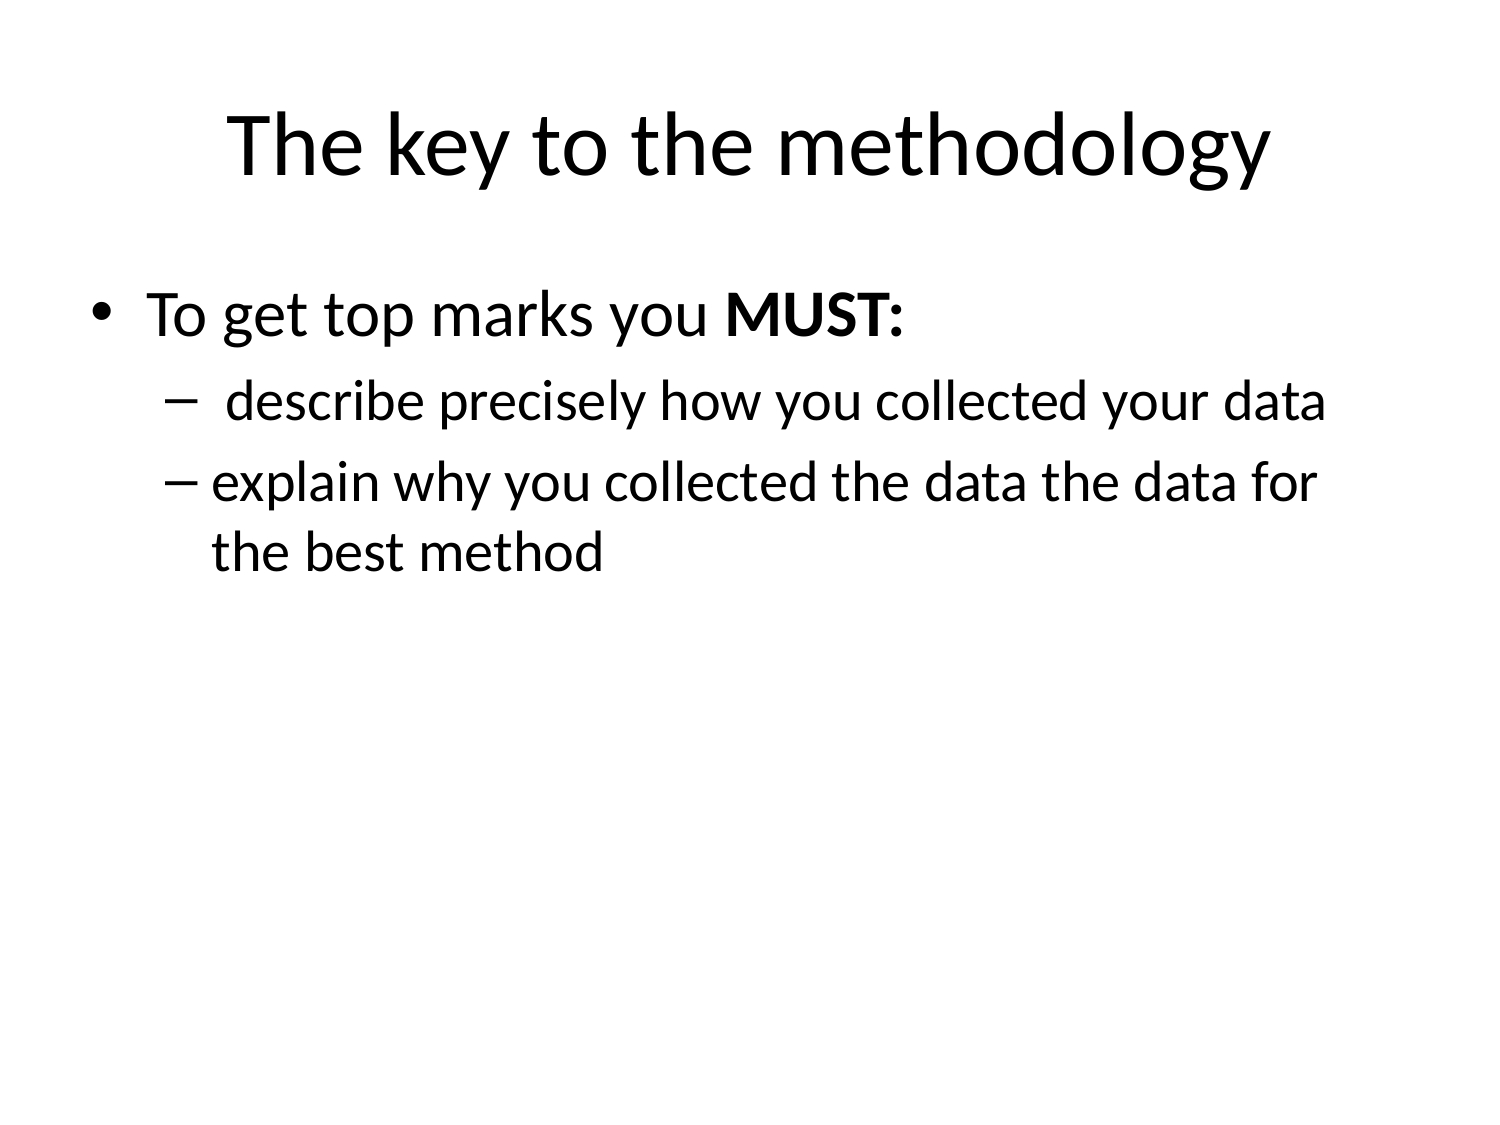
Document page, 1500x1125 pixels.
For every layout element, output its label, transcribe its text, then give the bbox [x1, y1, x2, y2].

list To get top marks you MUST: describe precisely how you collected your data explain why you collected the data the data for the best method [75, 262, 1425, 1005]
title The key to the methodology [75, 45, 1425, 233]
